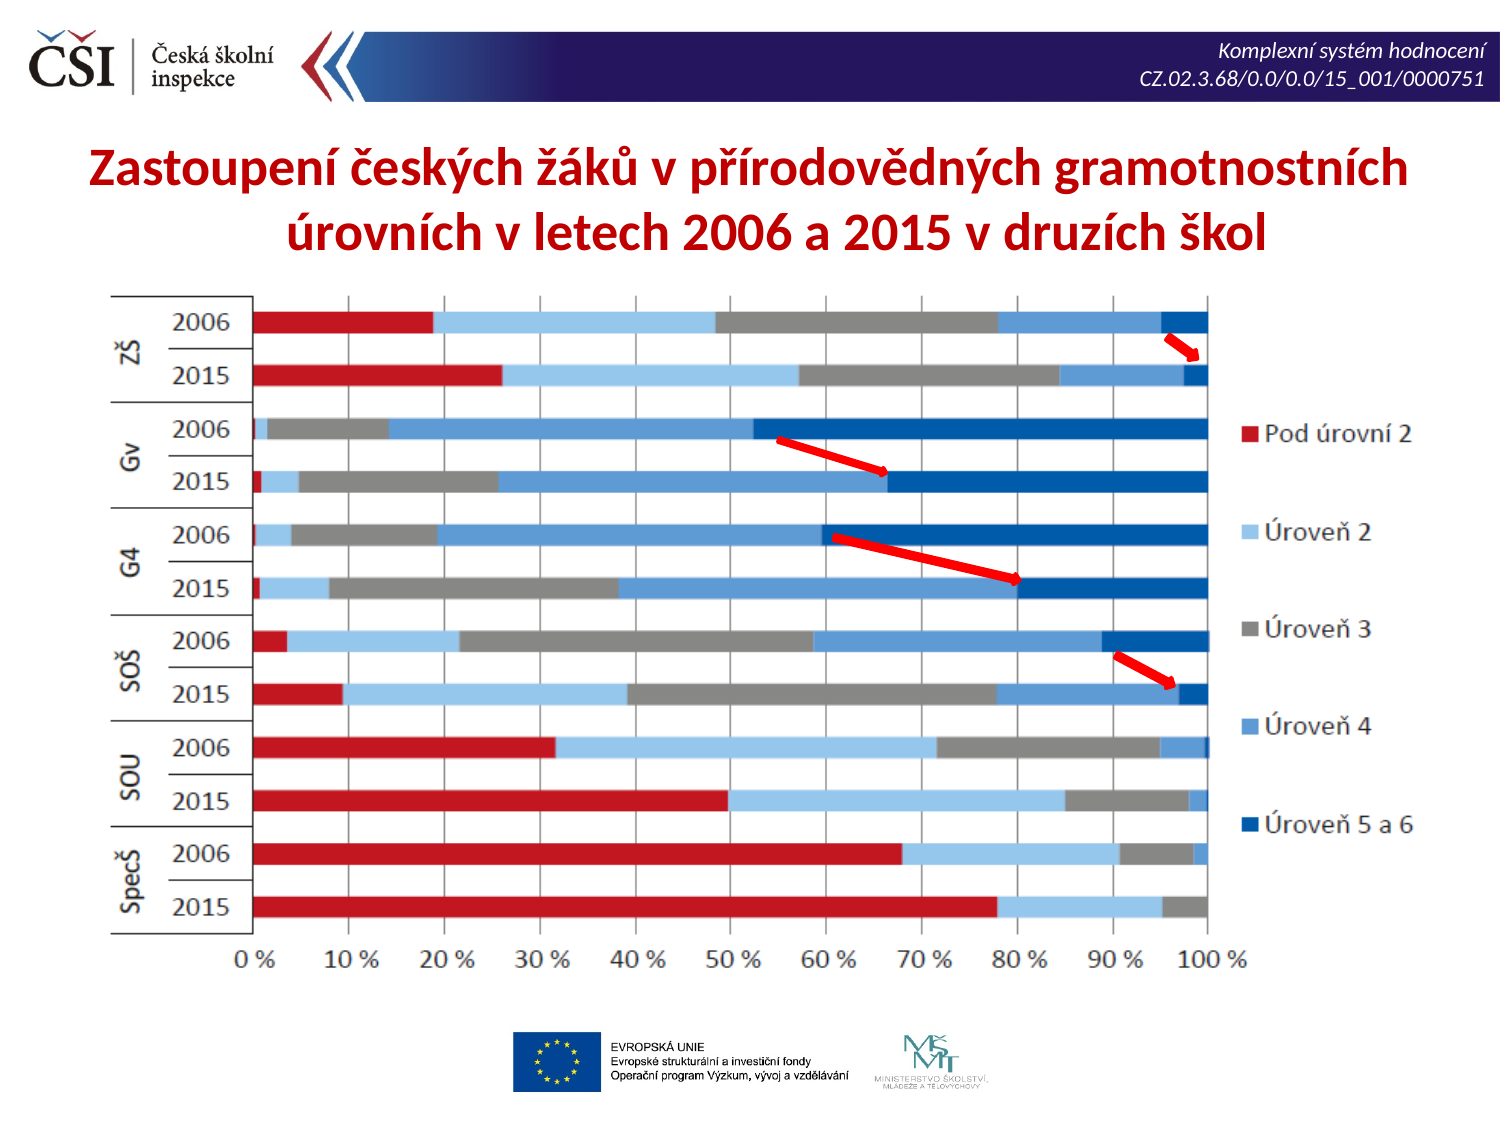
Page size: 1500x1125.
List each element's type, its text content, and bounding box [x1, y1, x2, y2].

picture [29, 30, 1500, 102]
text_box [79, 283, 1423, 982]
picture [483, 1002, 1017, 1121]
list Zastoupení českých žáků v přírodovědných gramotnostních úrovních v letech 2006 a 2015 v druzích škol [29, 125, 1471, 268]
